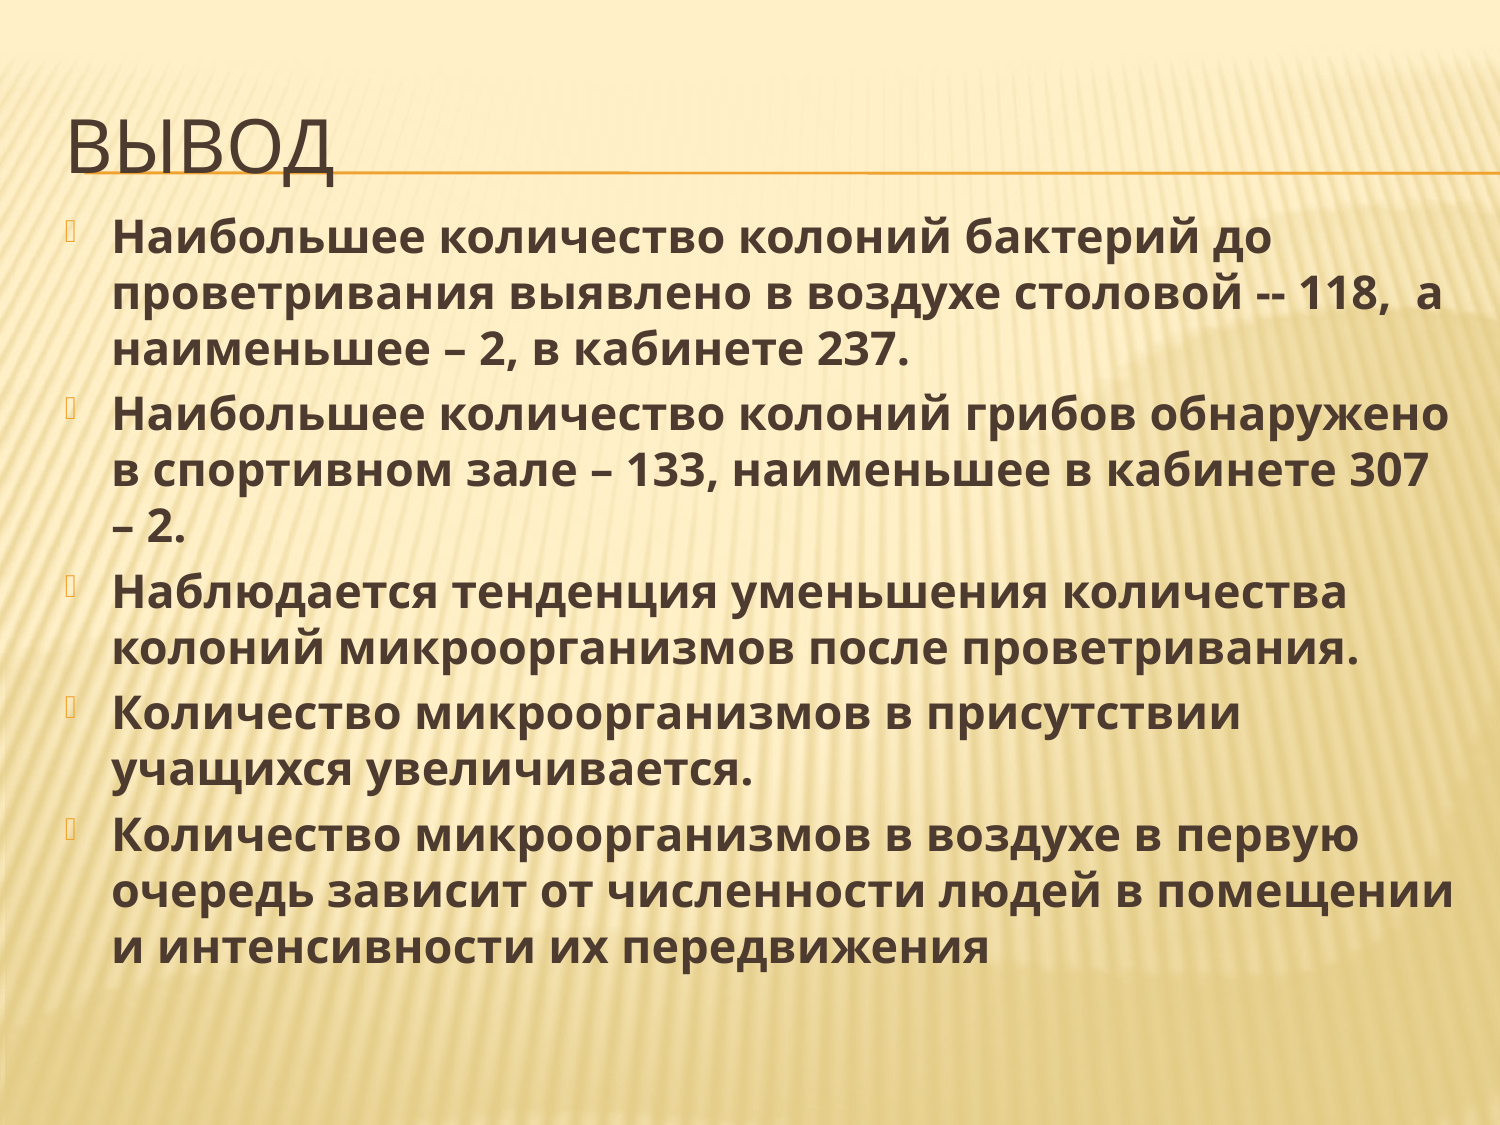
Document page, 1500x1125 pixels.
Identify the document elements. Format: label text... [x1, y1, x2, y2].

title Вывод [50, 75, 1475, 199]
list Наибольшее количество колоний бактерий до проветривания выявлено в воздухе столовой -- 118, а наименьшее – 2, в кабинете 237. Наибольшее количество колоний грибов обнаружено в спортивном зале – 133, наименьшее в кабинете 307 – 2. Наблюдается тенденция уменьшения количества колоний микроорганизмов после проветривания. Количество микроорганизмов в присутствии учащихся увеличивается. Количество микроорганизмов в воздухе в первую очередь зависит от численности людей в помещении и интенсивности их передвижения [50, 199, 1475, 998]
